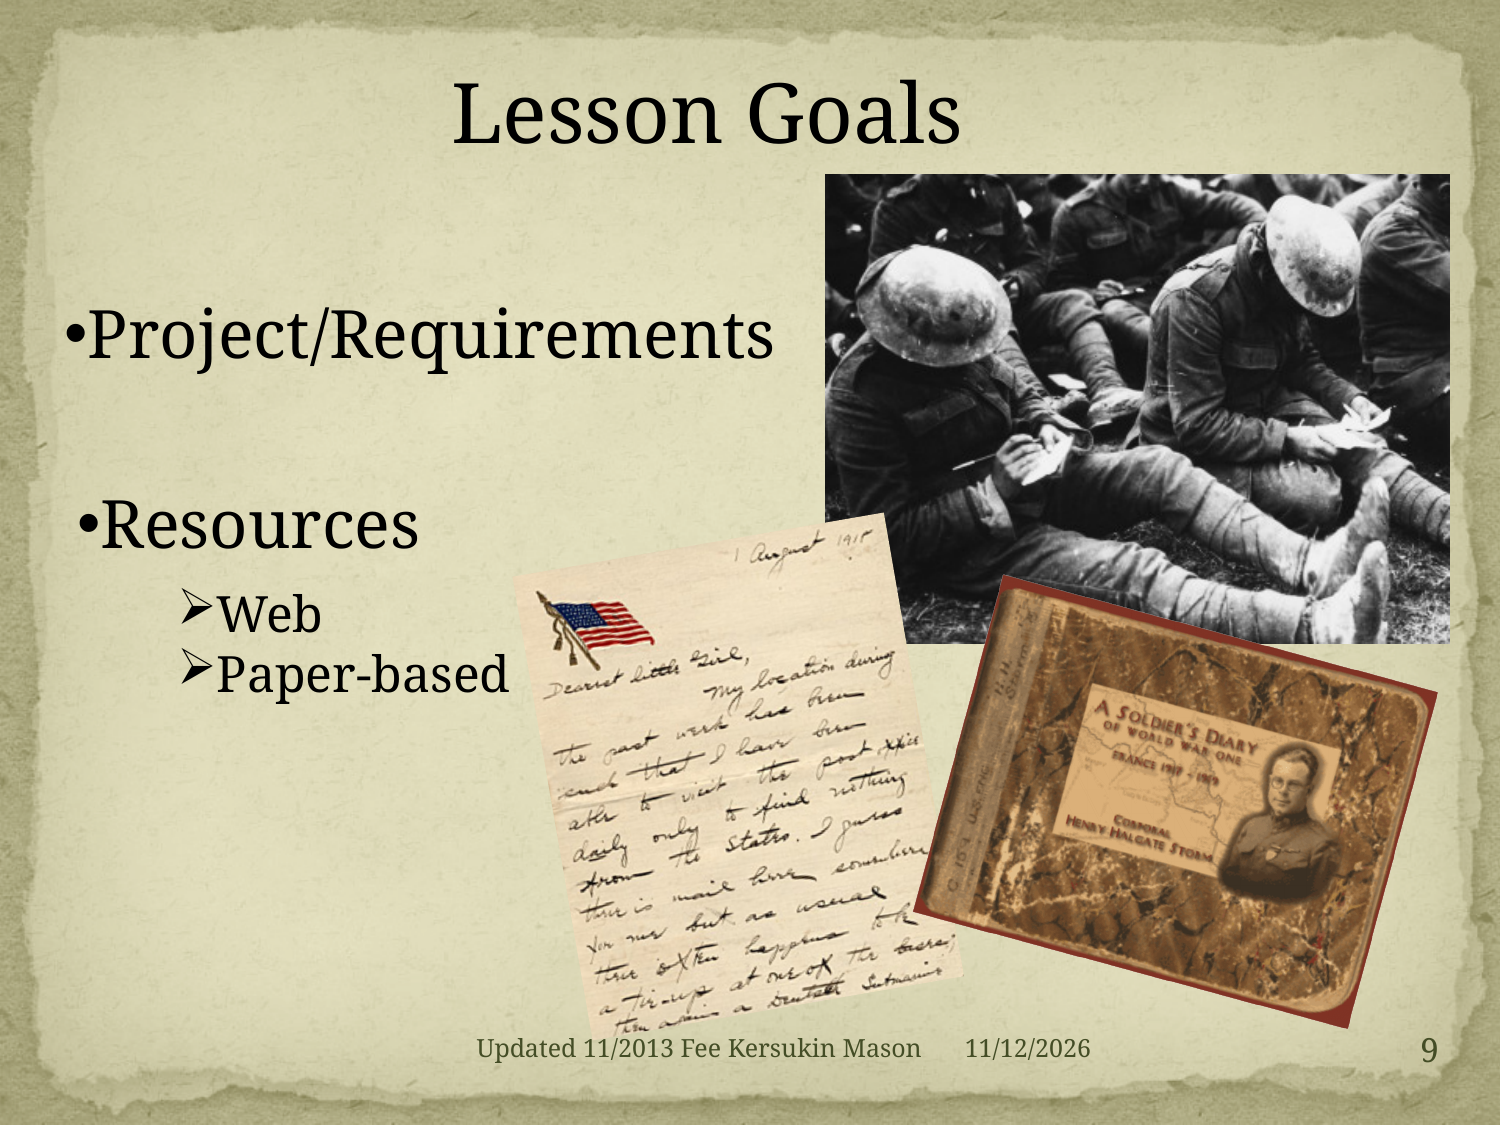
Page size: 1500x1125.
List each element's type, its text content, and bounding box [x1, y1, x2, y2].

picture [528, 174, 1451, 1017]
text_box Project/Requirements [49, 224, 800, 380]
footer Updated 11/2013 Fee Kersukin Mason [350, 1017, 938, 1081]
text_box Web Paper-based [162, 574, 539, 710]
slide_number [950, 1017, 1375, 1081]
slide_number 9 [1379, 1014, 1480, 1089]
text_box Resources [62, 474, 750, 570]
text_box Lesson Goals [286, 52, 1150, 168]
